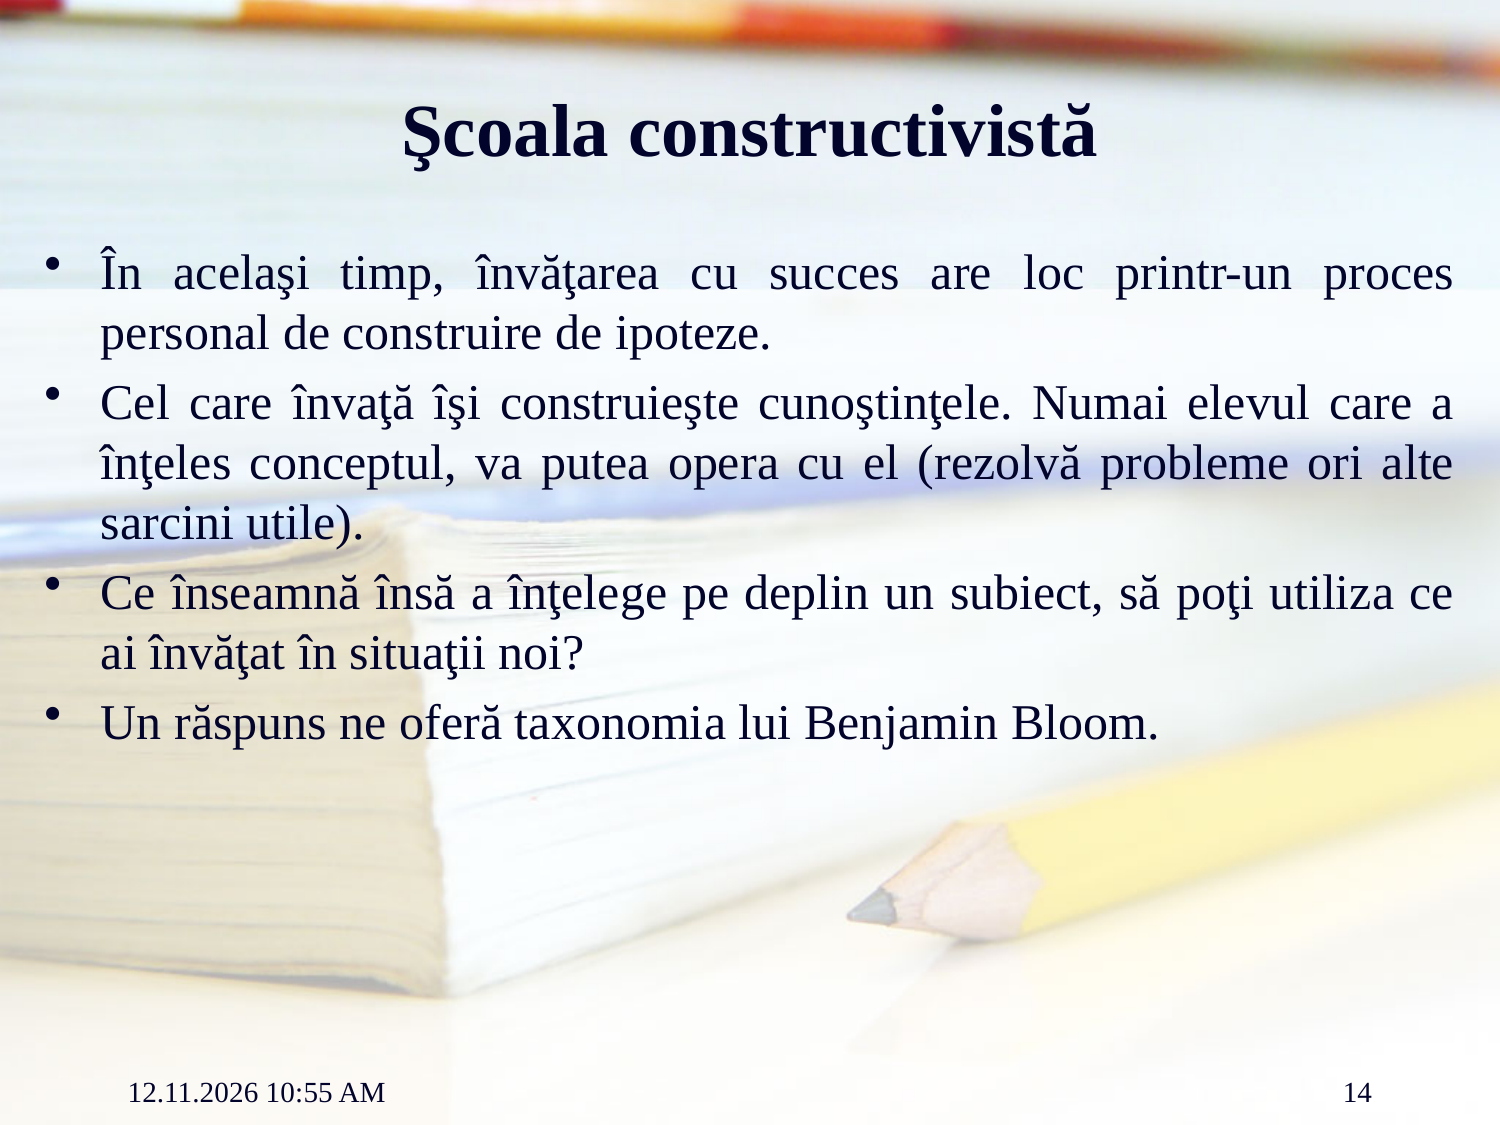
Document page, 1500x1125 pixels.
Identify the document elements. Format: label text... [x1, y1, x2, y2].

list În acelaşi timp, învăţarea cu succes are loc printr-un proces personal de construire de ipoteze. Cel care învaţă îşi construieşte cunoştinţele. Numai elevul care a înţeles conceptul, va putea opera cu el (rezolvă probleme ori alte sarcini utile). Ce înseamnă însă a înţelege pe deplin un subiect, să poţi utiliza ce ai învăţat în situaţii noi? Un răspuns ne oferă taxonomia lui Benjamin Bloom. [29, 231, 1471, 1044]
slide_number 14 [1074, 1065, 1388, 1114]
title Şcoala constructivistă [29, 32, 1471, 221]
picture [0, 0, 1500, 1125]
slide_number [112, 1065, 426, 1114]
